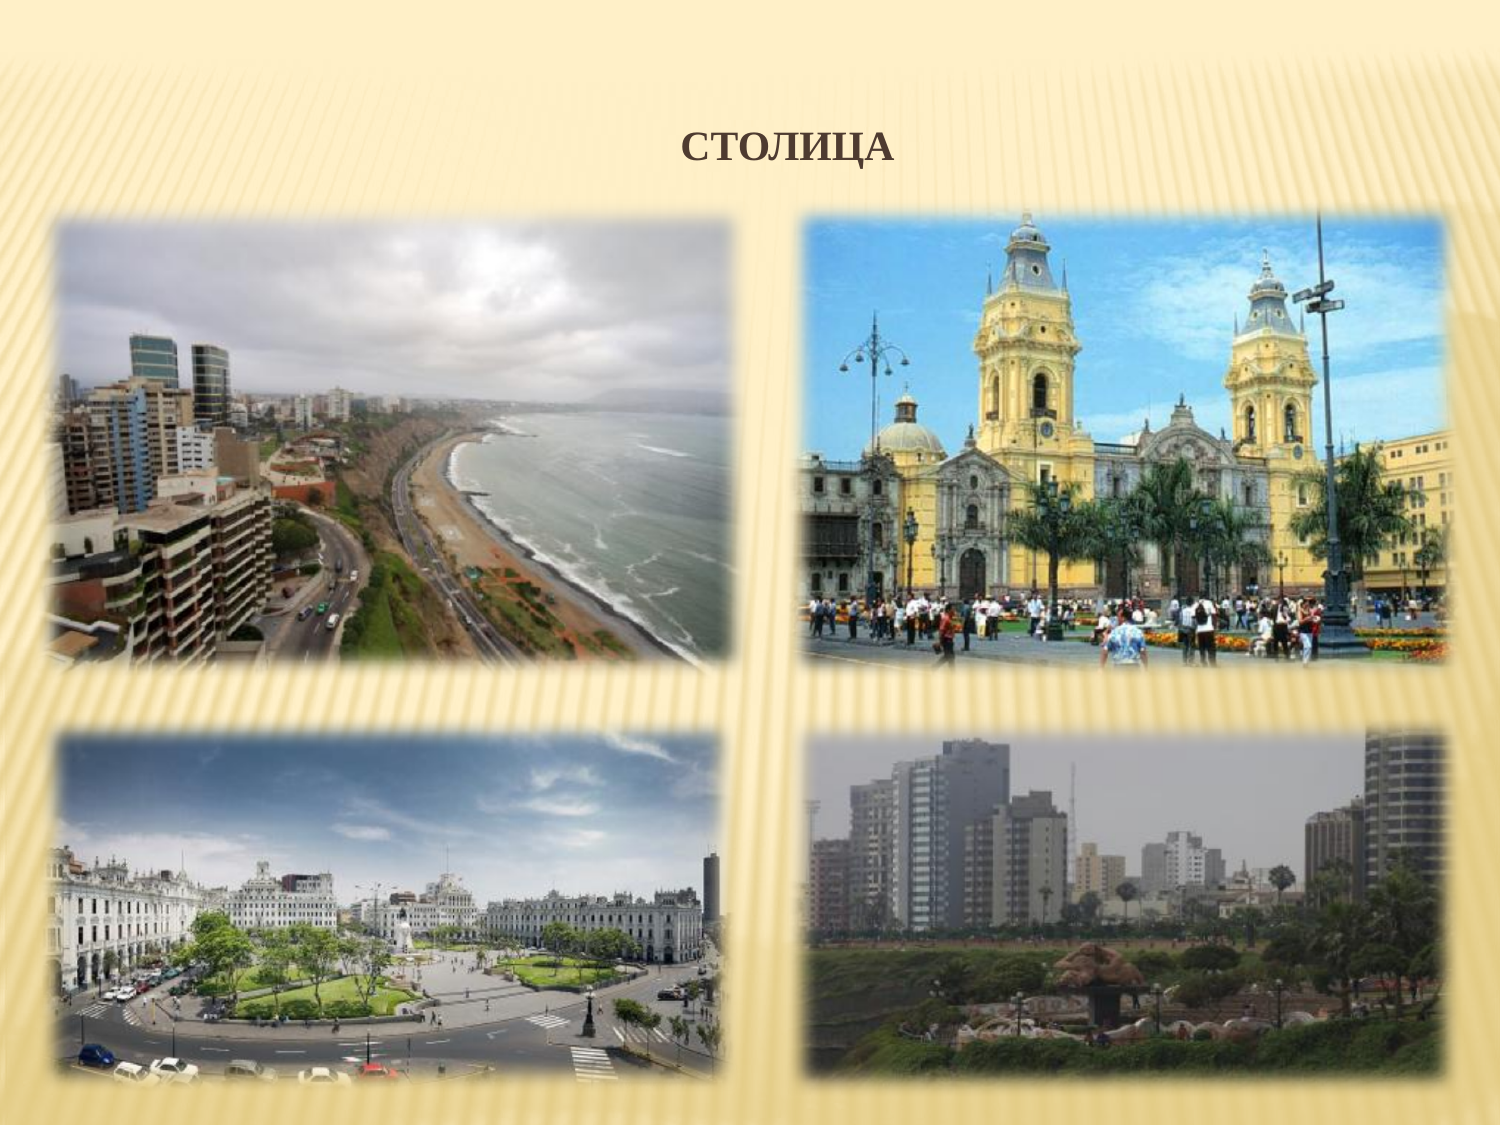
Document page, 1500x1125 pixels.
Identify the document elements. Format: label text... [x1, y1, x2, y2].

picture [784, 198, 1463, 680]
title Столица [75, 75, 1500, 213]
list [34, 198, 751, 680]
picture [37, 714, 739, 1093]
picture [784, 714, 1464, 1097]
